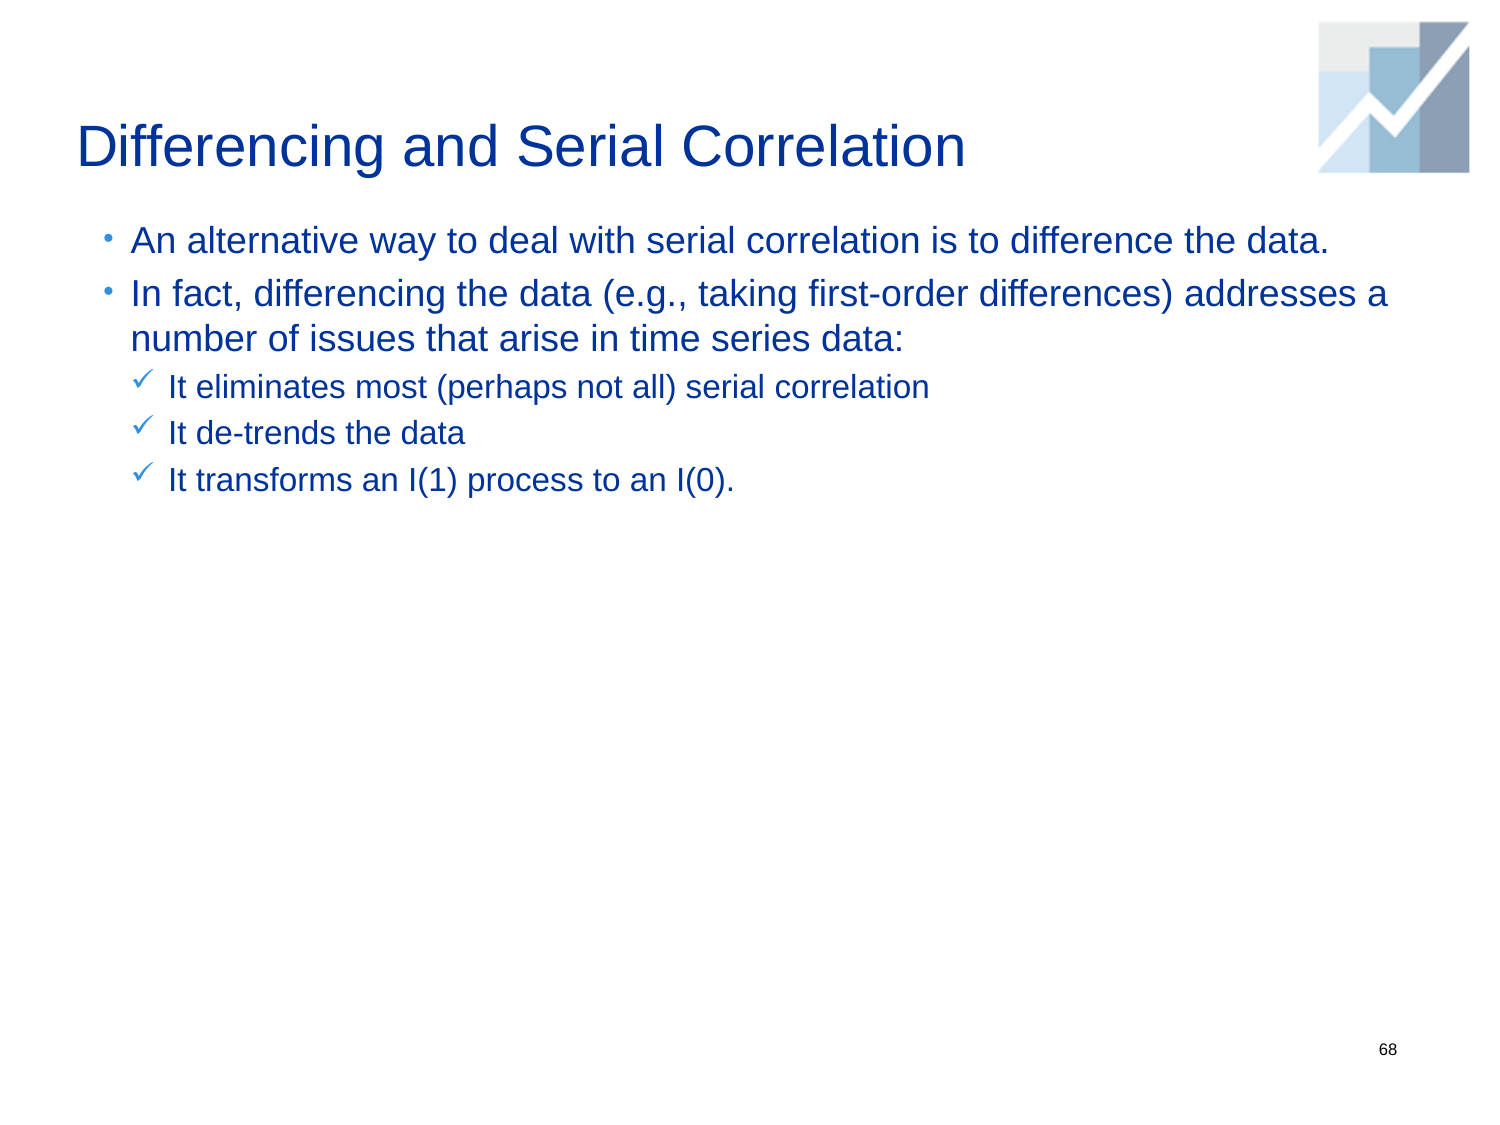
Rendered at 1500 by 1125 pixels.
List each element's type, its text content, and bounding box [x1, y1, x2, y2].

slide_number 68 [1262, 1051, 1413, 1067]
title Differencing and Serial Correlation [61, 0, 1295, 186]
picture [1300, 11, 1479, 181]
text_box An alternative way to deal with serial correlation is to difference the data. In fact, differencing the data (e.g., taking first-order differences) addresses a number of issues that arise in time series data: It eliminates most (perhaps not all) serial correlation It de-trends the data It transforms an I(1) process to an I(0). [87, 208, 1432, 1051]
